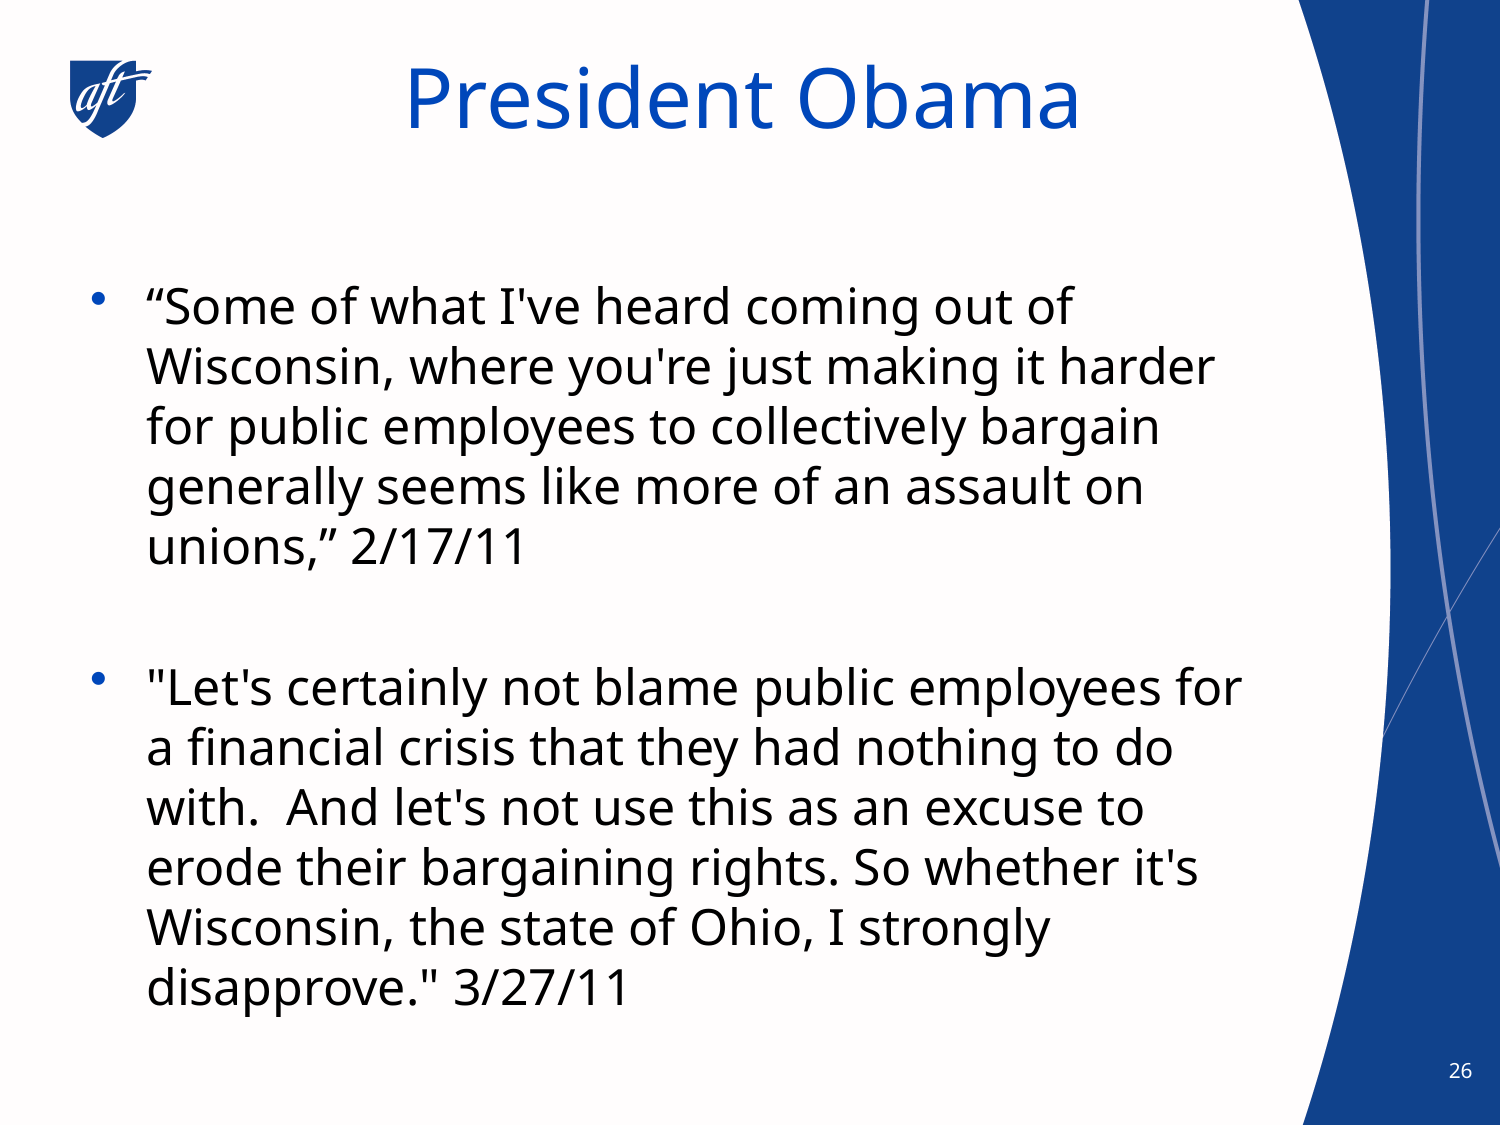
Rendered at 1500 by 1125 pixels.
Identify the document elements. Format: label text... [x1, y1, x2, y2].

title President Obama [187, 37, 1301, 187]
slide_number 26 [1174, 1049, 1488, 1101]
list “Some of what I've heard coming out of Wisconsin, where you're just making it harder for public employees to collectively bargain generally seems like more of an assault on unions,” 2/17/11 "Let's certainly not blame public employees for a financial crisis that they had nothing to do with. And let's not use this as an excuse to erode their bargaining rights. So whether it's Wisconsin, the state of Ohio, I strongly disapprove." 3/27/11 [74, 187, 1301, 1076]
picture [0, 0, 1500, 1125]
